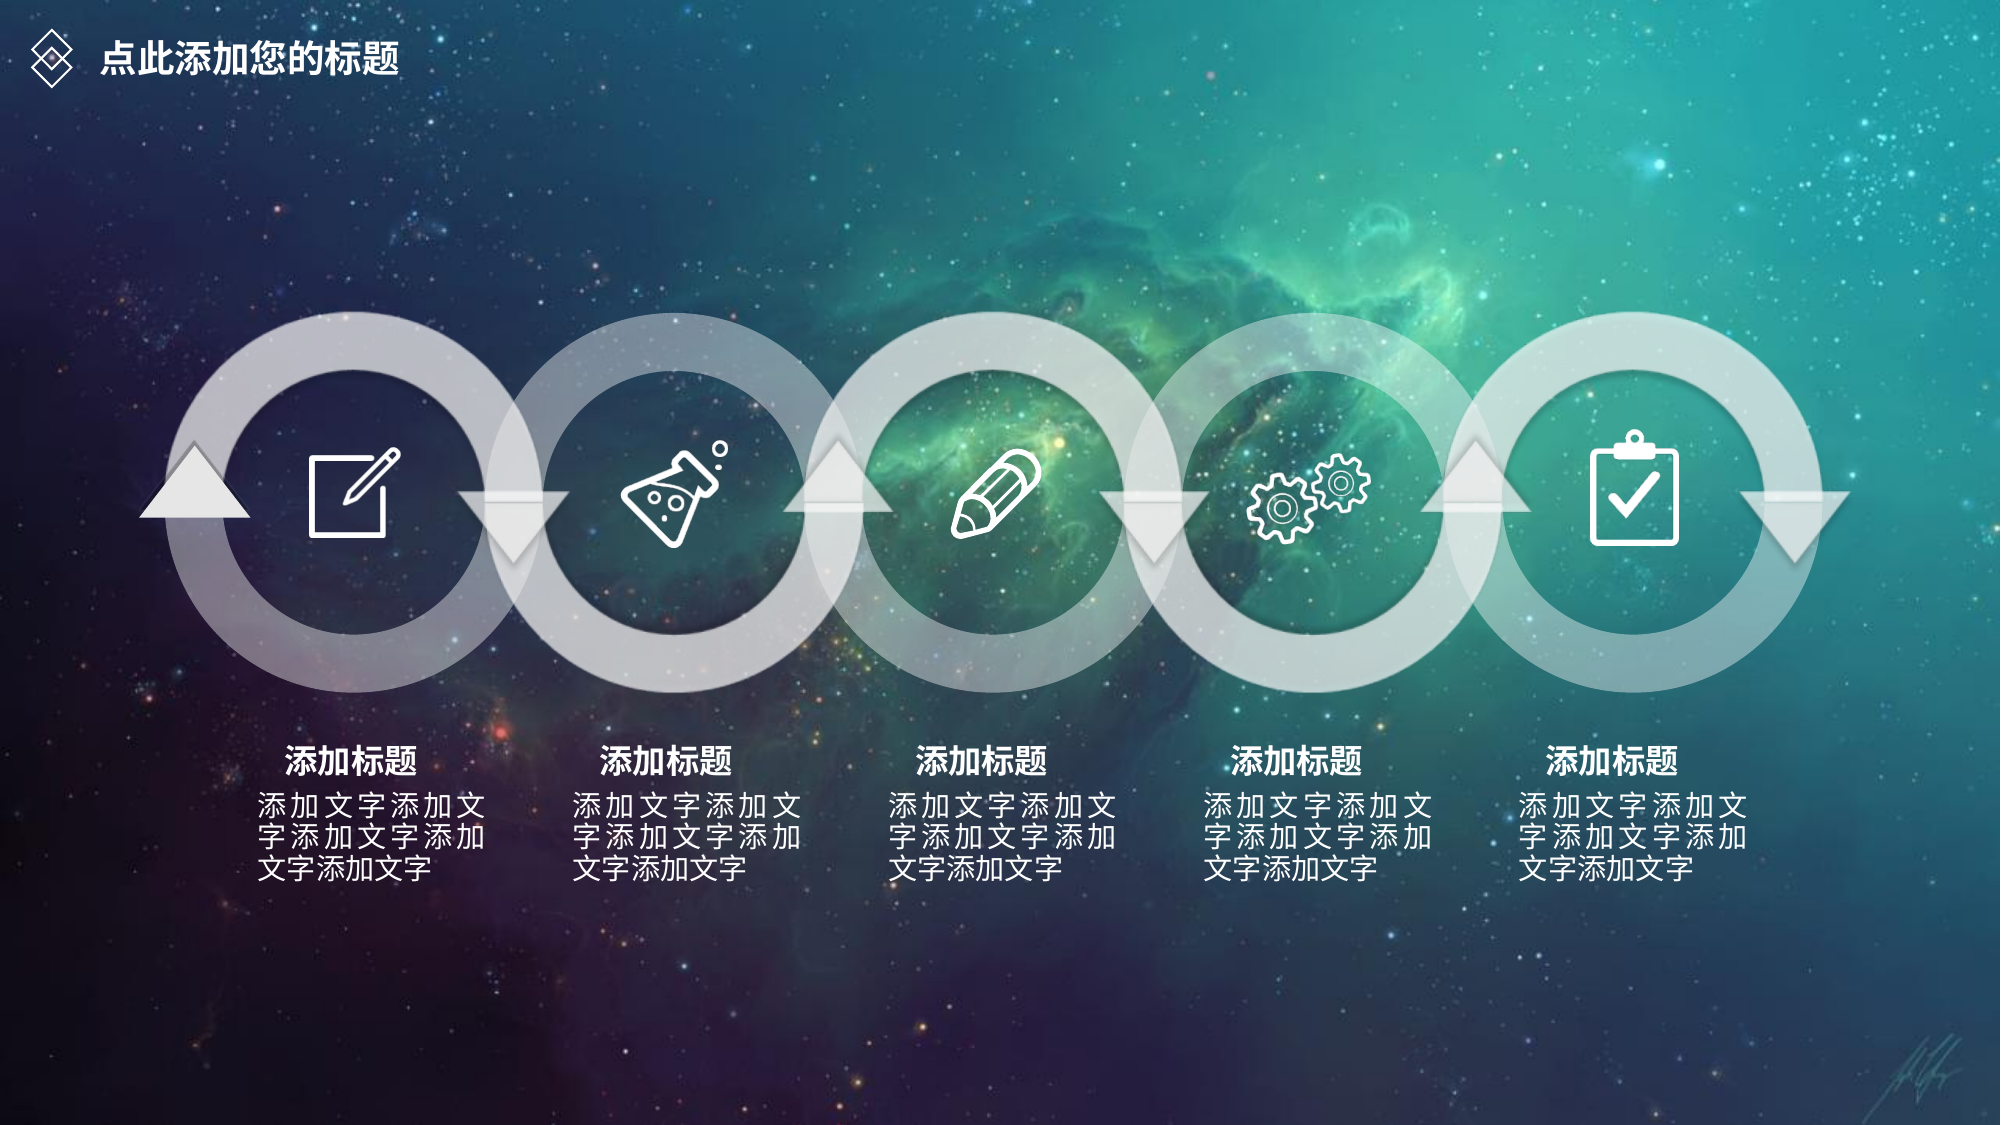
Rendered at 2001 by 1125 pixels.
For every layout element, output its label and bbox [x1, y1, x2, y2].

text_box [32, 29, 72, 88]
text_box [1503, 733, 1763, 897]
text_box [873, 733, 1132, 897]
text_box [557, 733, 817, 897]
text_box [1188, 733, 1448, 897]
text_box [242, 733, 502, 897]
picture [0, 0, 2000, 1125]
